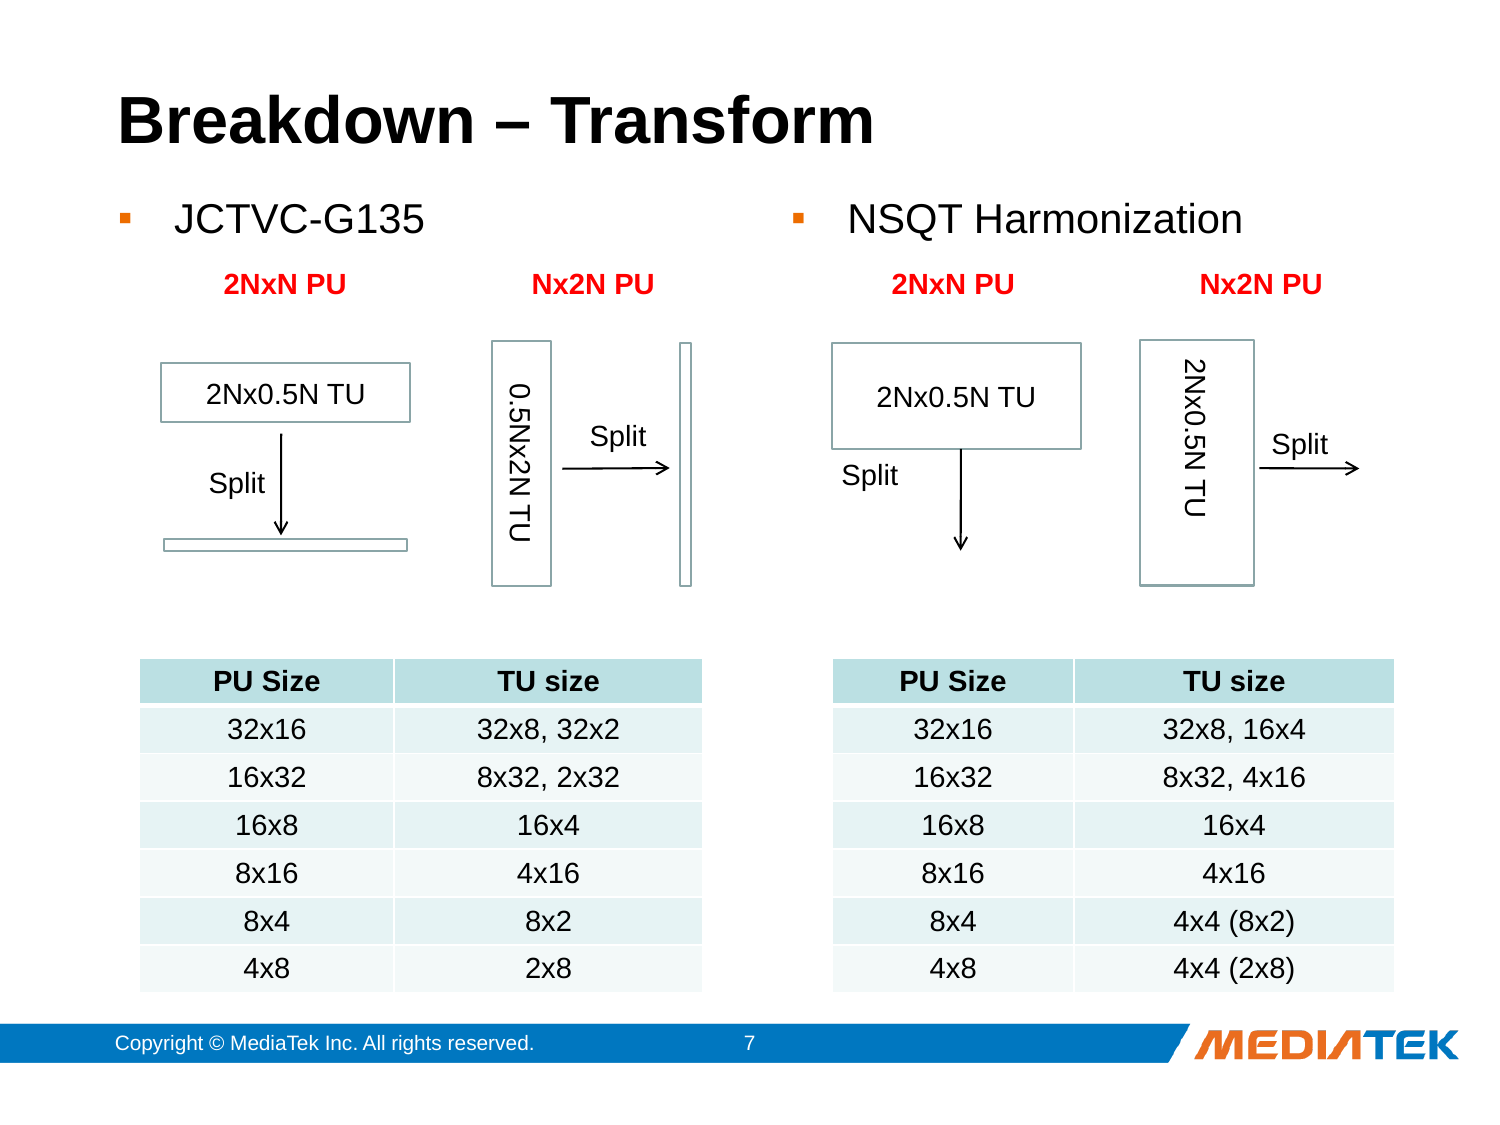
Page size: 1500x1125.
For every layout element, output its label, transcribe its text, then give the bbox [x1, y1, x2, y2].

table_cell 32x8, 32x2 [395, 708, 702, 753]
footer Copyright © MediaTek Inc. All rights reserved. [99, 1022, 573, 1090]
table_cell 16x8 [140, 802, 393, 848]
table_cell 8x32, 4x16 [1075, 754, 1394, 800]
table_cell 8x16 [833, 850, 1073, 896]
list NSQT Harmonization [775, 184, 1425, 998]
table_cell 32x8, 16x4 [1075, 708, 1394, 753]
table_cell 16x4 [395, 802, 702, 848]
table_cell 4x4 (8x2) [1075, 898, 1394, 944]
table_cell 16x8 [833, 802, 1073, 848]
table_cell 8x16 [140, 850, 393, 896]
table_cell 32x16 [140, 708, 393, 753]
table_cell 4x8 [833, 946, 1073, 992]
text_box Split [1253, 417, 1355, 503]
table_cell 16x4 [1075, 802, 1394, 848]
text_box Nx2N PU [471, 257, 715, 308]
text_box 2Nx0.5N TU [1138, 338, 1256, 588]
text_box Split [574, 410, 662, 460]
table_cell 4x8 [140, 946, 393, 992]
table_cell 8x2 [395, 898, 702, 944]
table_cell 4x16 [1075, 850, 1394, 896]
text_box [162, 537, 409, 553]
table_cell 32x16 [833, 708, 1073, 753]
table_cell 16x32 [140, 754, 393, 800]
table_cell 8x4 [140, 898, 393, 944]
text_box 2NxN PU [163, 257, 407, 308]
table_cell 8x32, 2x32 [395, 754, 702, 800]
text_box Nx2N PU [1139, 257, 1383, 308]
picture [789, 1023, 1459, 1063]
picture [0, 1023, 99, 1063]
table_cell 16x32 [833, 754, 1073, 800]
text_box 0.5Nx2N TU [490, 338, 553, 588]
table_header TU size [1075, 659, 1394, 703]
picture [573, 1023, 711, 1063]
list JCTVC-G135 [102, 184, 752, 998]
text_box [678, 341, 694, 588]
table_cell 8x4 [833, 898, 1073, 944]
title Breakdown – Transform [101, 62, 1425, 172]
table_cell 2x8 [395, 946, 702, 992]
table_header TU size [395, 659, 702, 703]
table_header PU Size [833, 659, 1073, 703]
text_box Split [193, 456, 280, 507]
slide_number 6 [711, 1022, 789, 1090]
text_box Split [826, 448, 914, 499]
table_cell 4x16 [395, 850, 702, 896]
table_header PU Size [140, 659, 393, 703]
table_cell 4x4 (2x8) [1075, 946, 1394, 992]
text_box 2Nx0.5N TU [830, 341, 1083, 451]
text_box 2NxN PU [831, 257, 1075, 308]
text_box 2Nx0.5N TU [159, 361, 412, 424]
